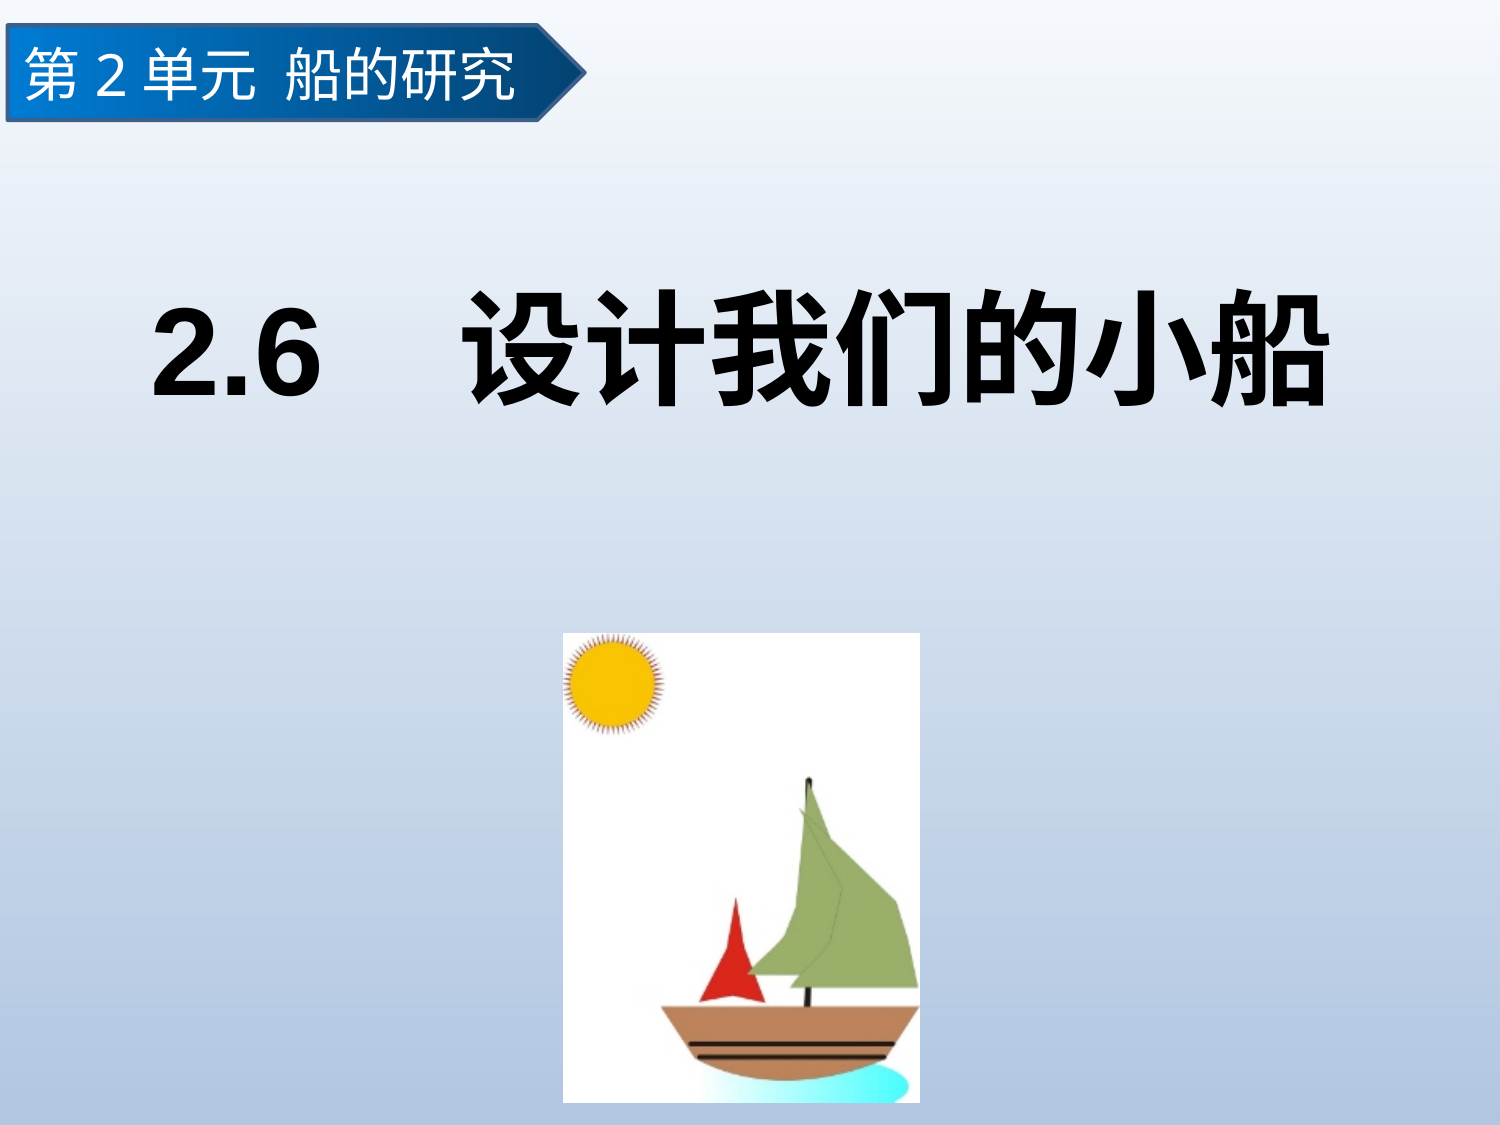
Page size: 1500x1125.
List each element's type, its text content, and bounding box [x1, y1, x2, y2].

text_box 2.6 设计我们的小船 [0, 218, 1484, 429]
text_box 第2单元 船的研究 [5, 23, 587, 123]
picture [563, 633, 920, 1103]
